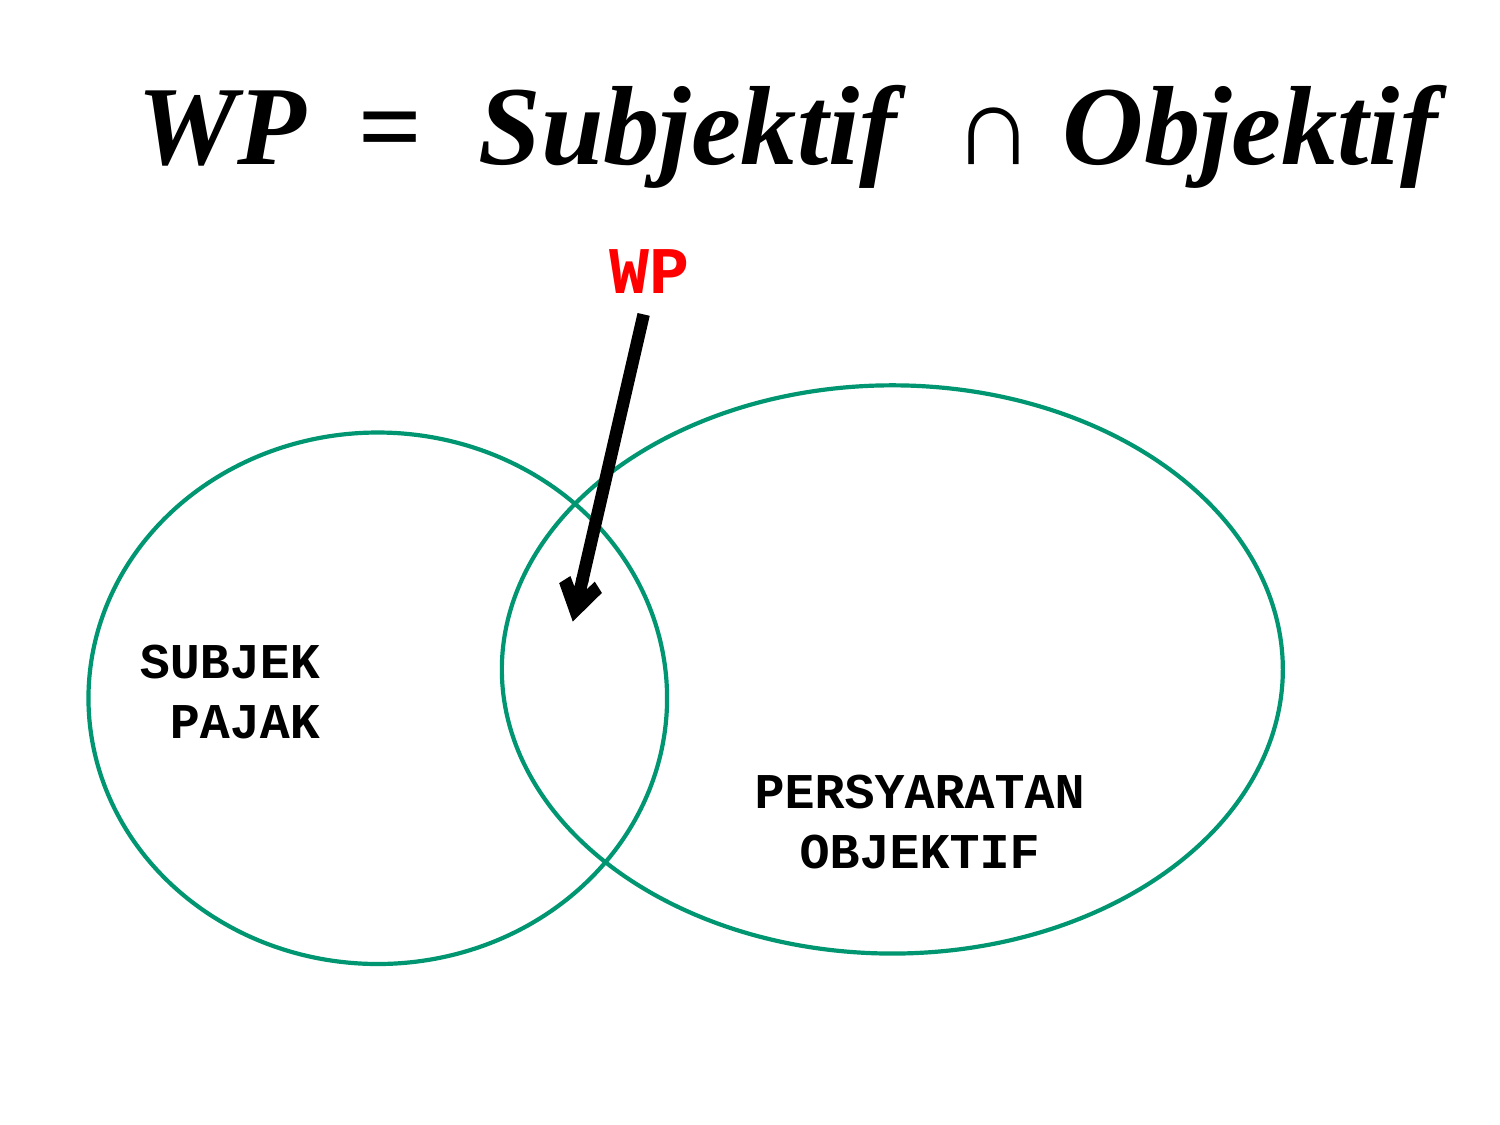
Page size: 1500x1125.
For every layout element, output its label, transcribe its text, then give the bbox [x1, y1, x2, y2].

text_box WP = Subjektif ∩ Objektif [74, 45, 1500, 268]
text_box [86, 430, 605, 967]
text_box [499, 383, 1285, 956]
text_box SUBJEK PAJAK [124, 621, 365, 757]
text_box PERSYARATAN OBJEKTIF [739, 751, 1100, 887]
text_box WP [584, 219, 715, 315]
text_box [572, 314, 644, 622]
